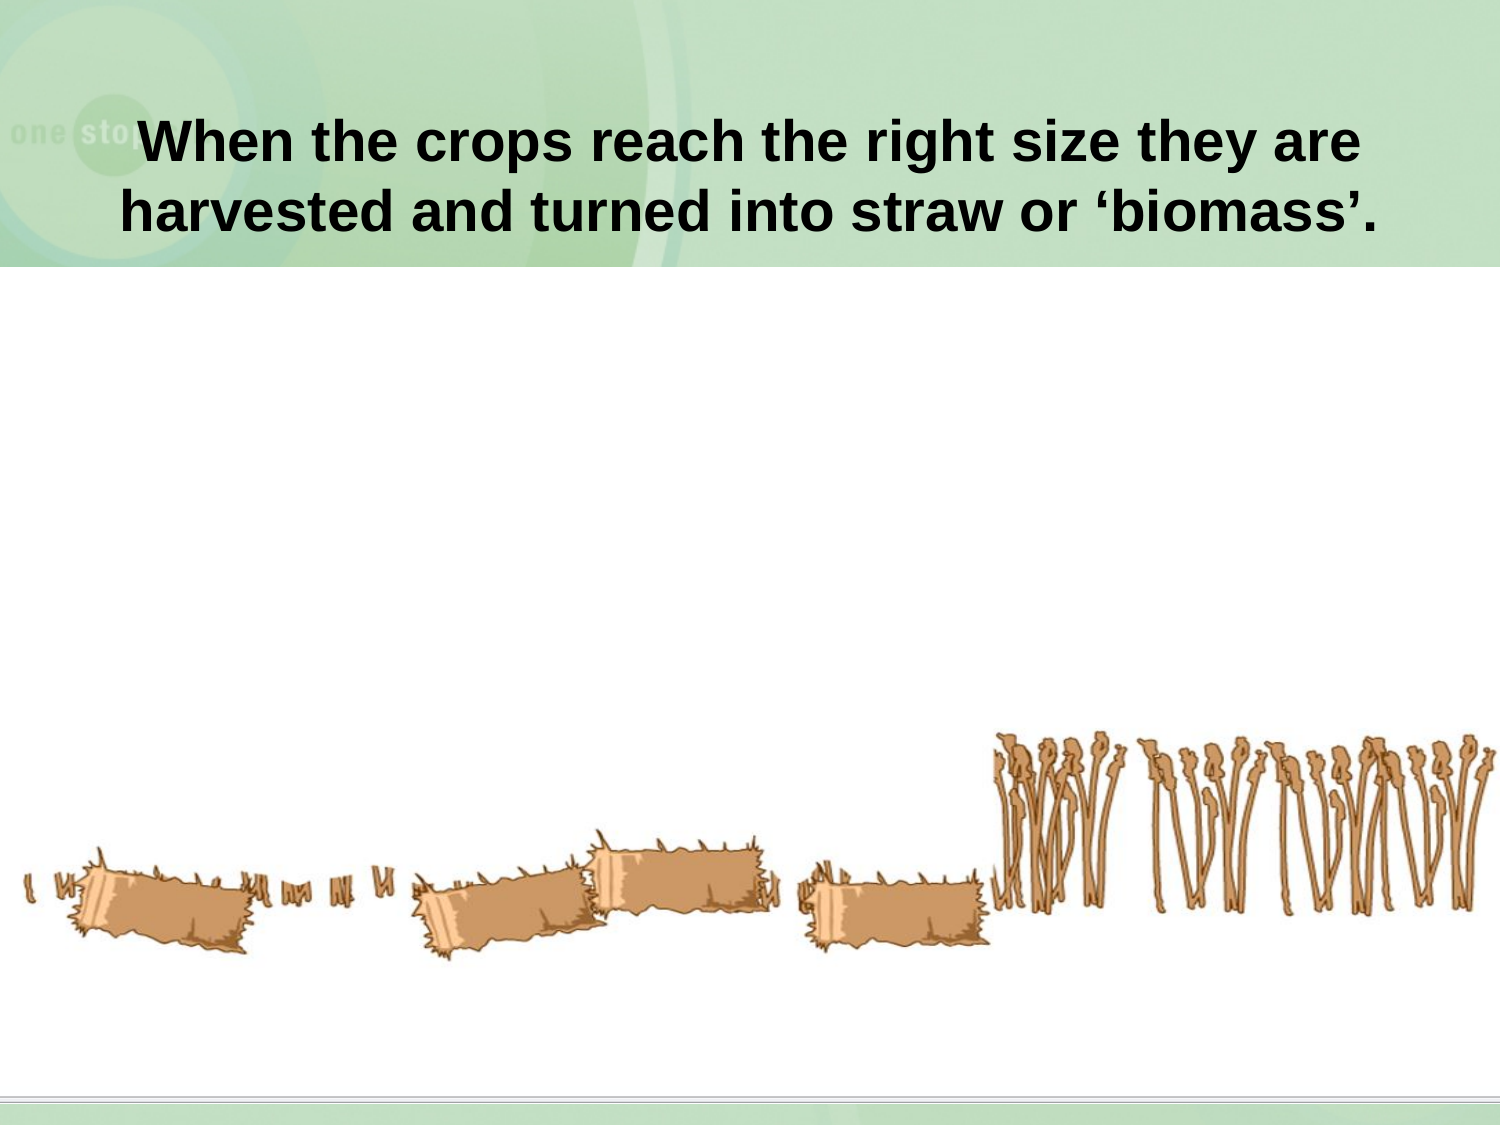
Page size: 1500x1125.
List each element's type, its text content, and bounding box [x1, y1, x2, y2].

title When the crops reach the right size they are harvested and turned into straw or ‘biomass’. [75, 79, 1425, 265]
picture [0, 0, 1500, 1125]
